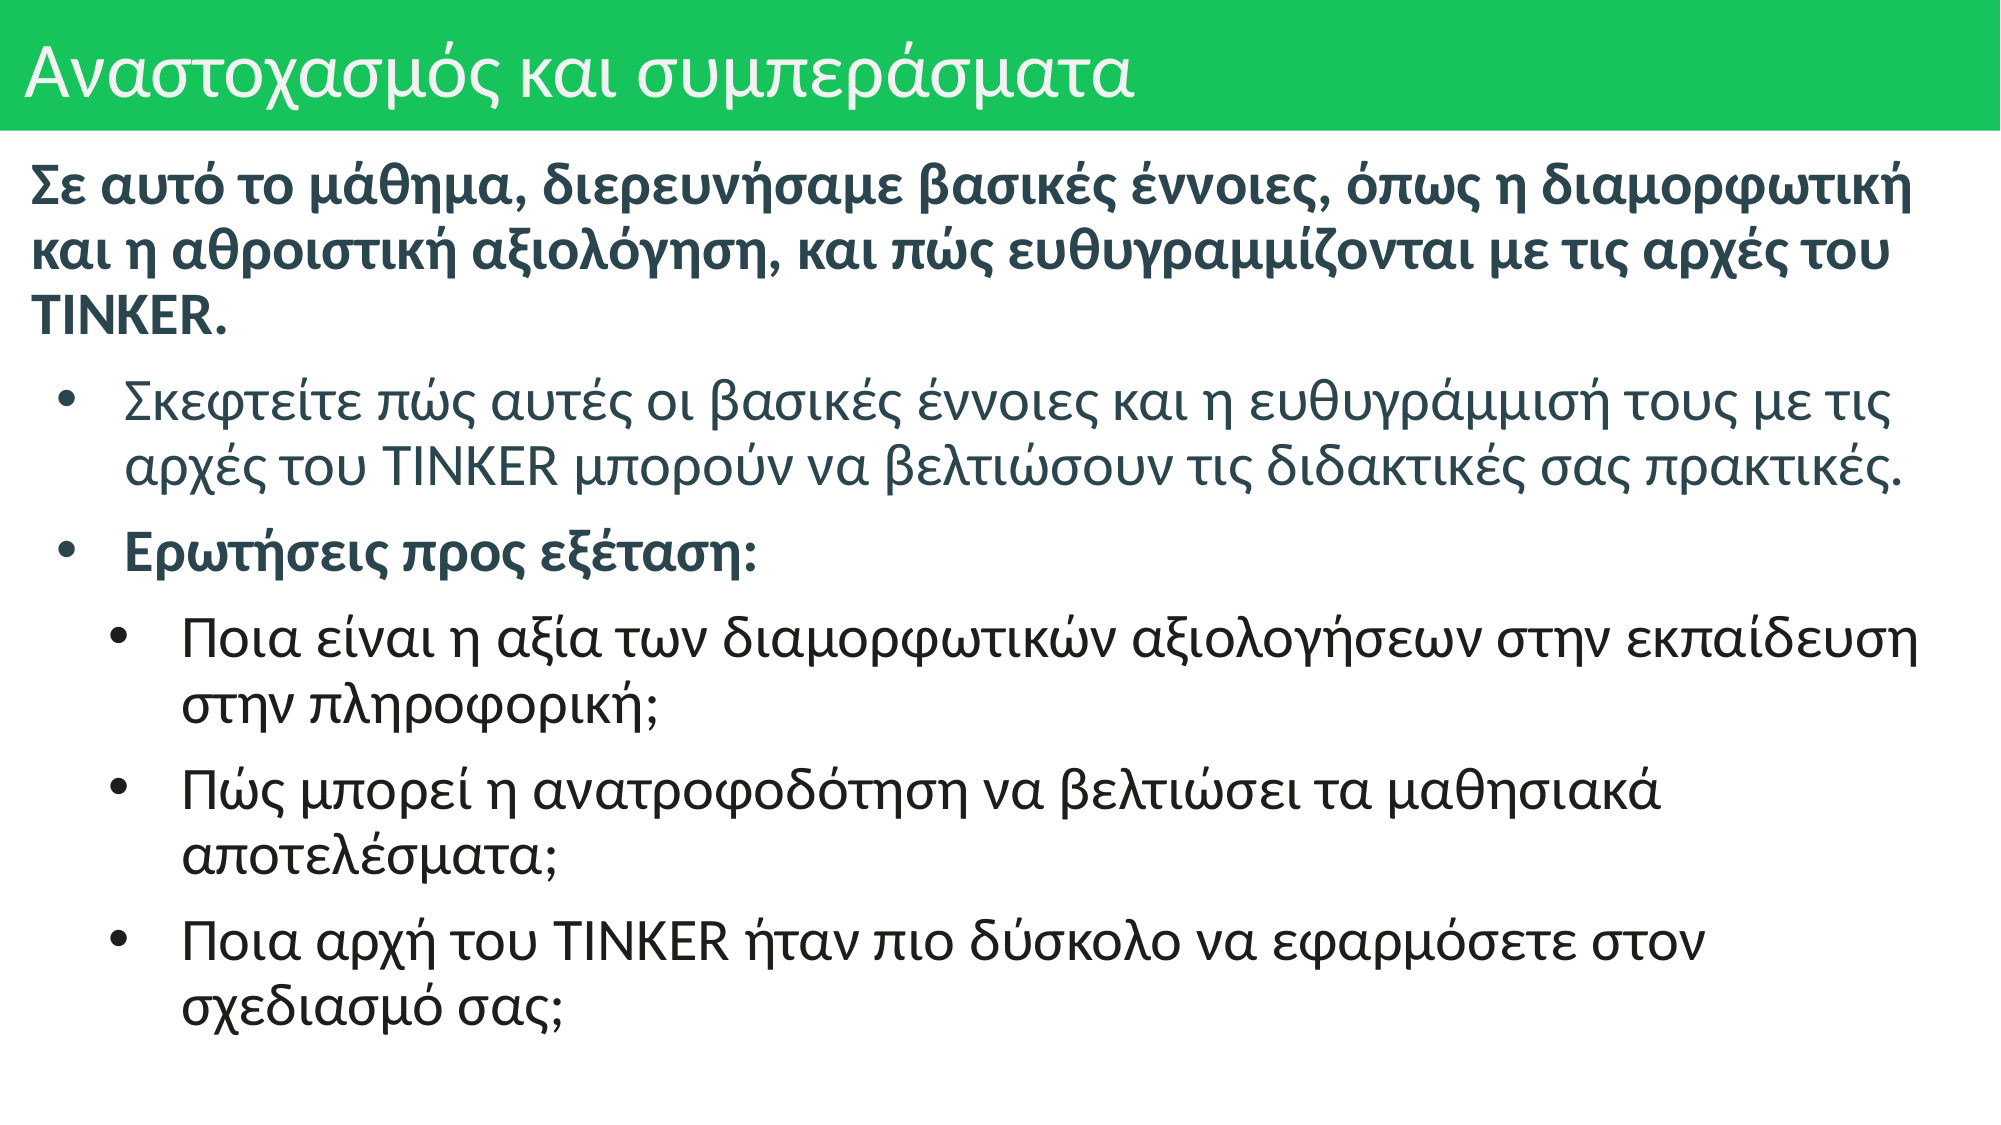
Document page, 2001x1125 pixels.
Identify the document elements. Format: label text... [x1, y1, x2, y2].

list Σε αυτό το μάθημα, διερευνήσαμε βασικές έννοιες, όπως η διαμορφωτική και η αθροιστική αξιολόγηση, και πώς ευθυγραμμίζονται με τις αρχές του TINKER. Σκεφτείτε πώς αυτές οι βασικές έννοιες και η ευθυγράμμισή τους με τις αρχές του TINKER μπορούν να βελτιώσουν τις διδακτικές σας πρακτικές. Ερωτήσεις προς εξέταση: Ποια είναι η αξία των διαμορφωτικών αξιολογήσεων στην εκπαίδευση στην πληροφορική; Πώς μπορεί η ανατροφοδότηση να βελτιώσει τα μαθησιακά αποτελέσματα; Ποια αρχή του TINKER ήταν πιο δύσκολο να εφαρμόσετε στον σχεδιασμό σας; [16, 144, 1976, 1108]
title Αναστοχασμός και συμπεράσματα [16, 13, 1976, 131]
